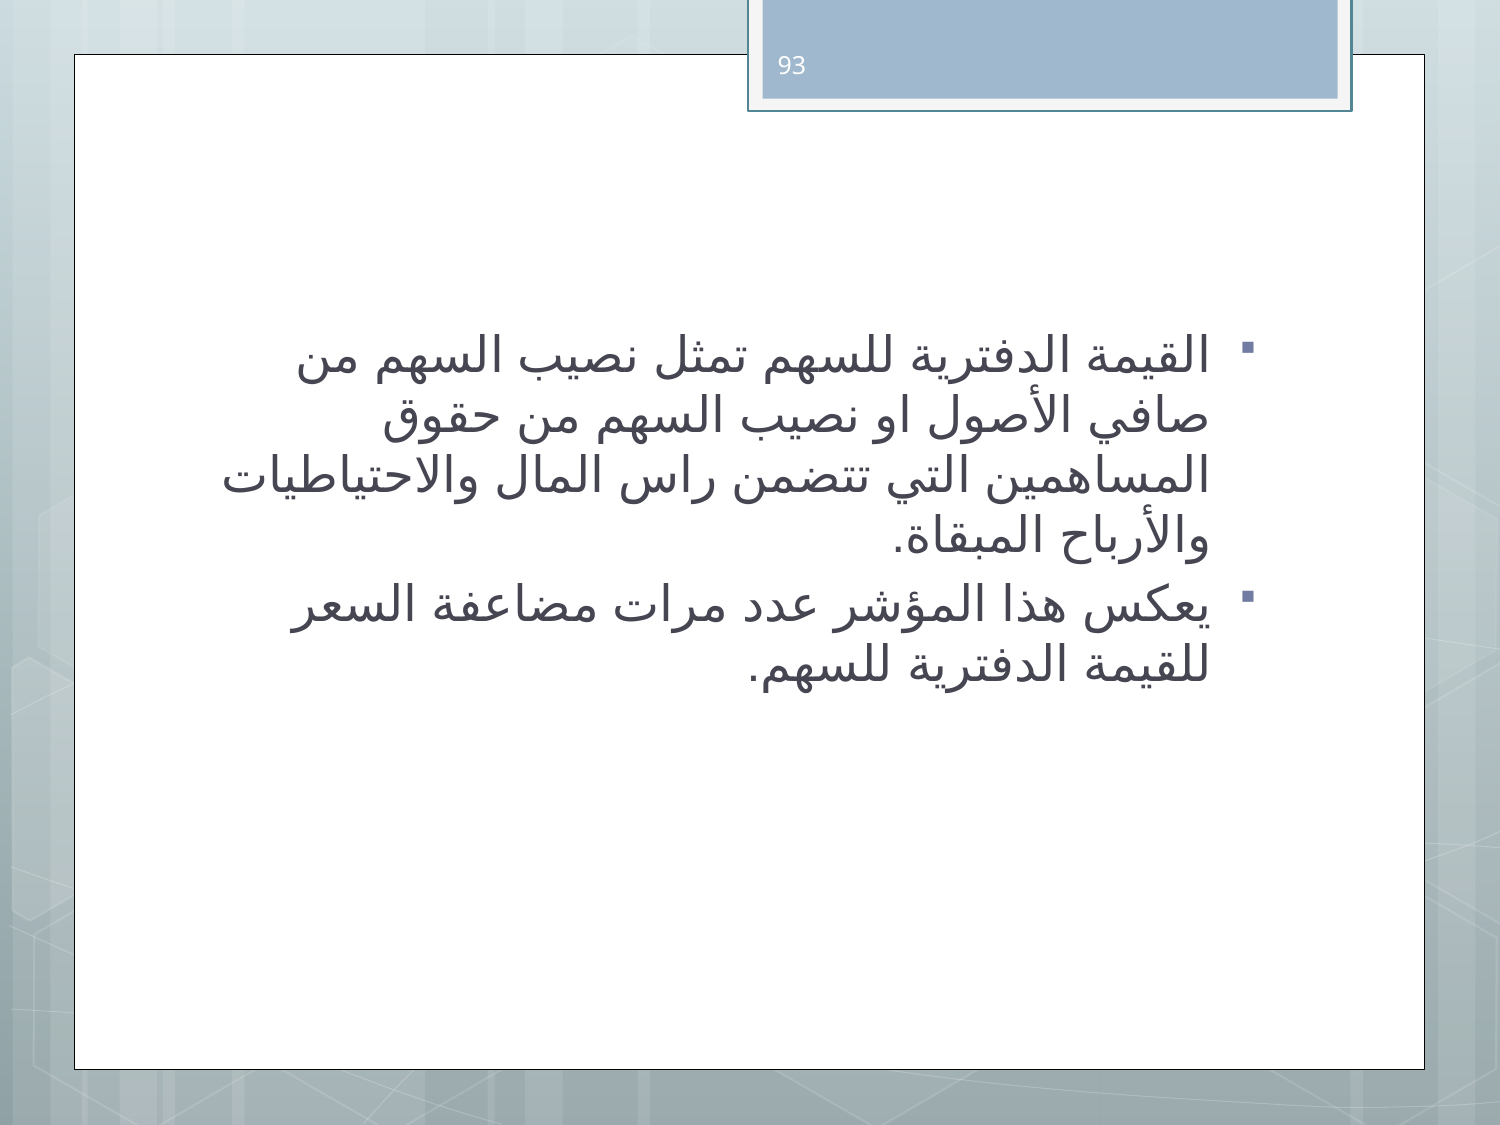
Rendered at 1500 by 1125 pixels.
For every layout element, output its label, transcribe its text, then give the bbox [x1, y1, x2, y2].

slide_number 93 [762, 36, 982, 97]
list القيمة الدفترية للسهم تمثل نصيب السهم من صافي الأصول او نصيب السهم من حقوق المساهمين التي تتضمن راس المال والاحتياطيات والأرباح المبقاة. يعكس هذا المؤشر عدد مرات مضاعفة السعر للقيمة الدفترية للسهم. [171, 314, 1283, 891]
